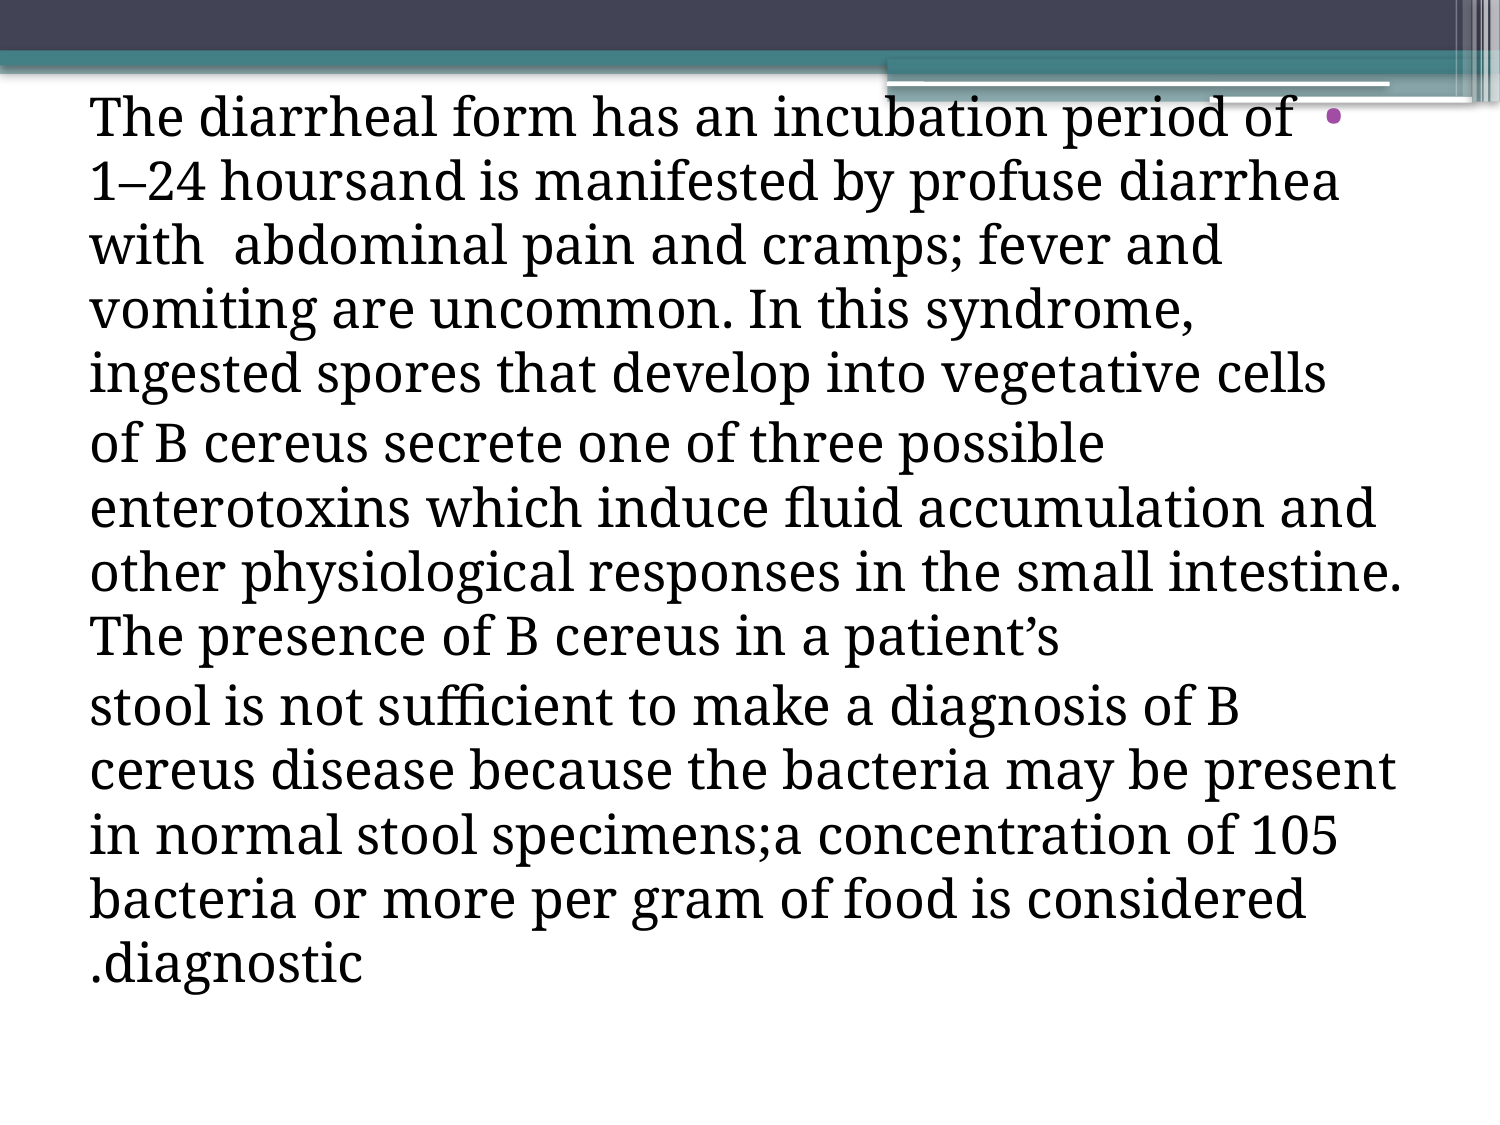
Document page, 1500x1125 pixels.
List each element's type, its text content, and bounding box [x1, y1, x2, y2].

list The diarrheal form has an incubation period of 1–24 hoursand is manifested by profuse diarrhea with abdominal pain and cramps; fever and vomiting are uncommon. In this syndrome, ingested spores that develop into vegetative cells of B cereus secrete one of three possible enterotoxins which induce fluid accumulation and other physiological responses in the small intestine. The presence of B cereus in a patient’s stool is not sufficient to make a diagnosis of B cereus disease because the bacteria may be present in normal stool specimens;a concentration of 105 bacteria or more per gram of food is considered diagnostic. [75, 75, 1425, 1063]
